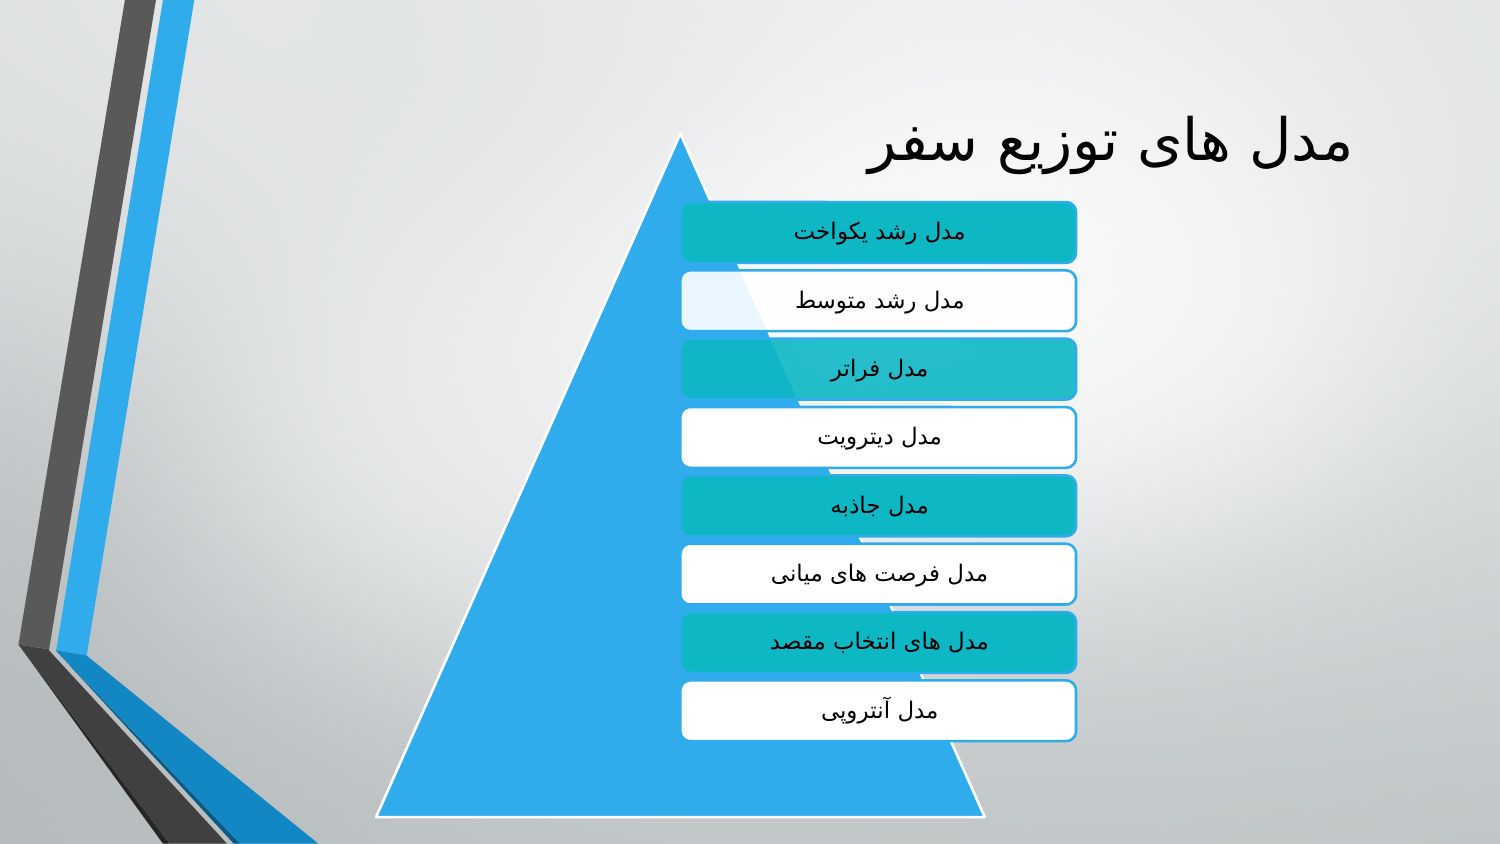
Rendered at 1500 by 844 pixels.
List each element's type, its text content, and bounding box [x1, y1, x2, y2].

title مدل های توزیع سفر [786, 0, 1370, 187]
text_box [375, 133, 1077, 818]
